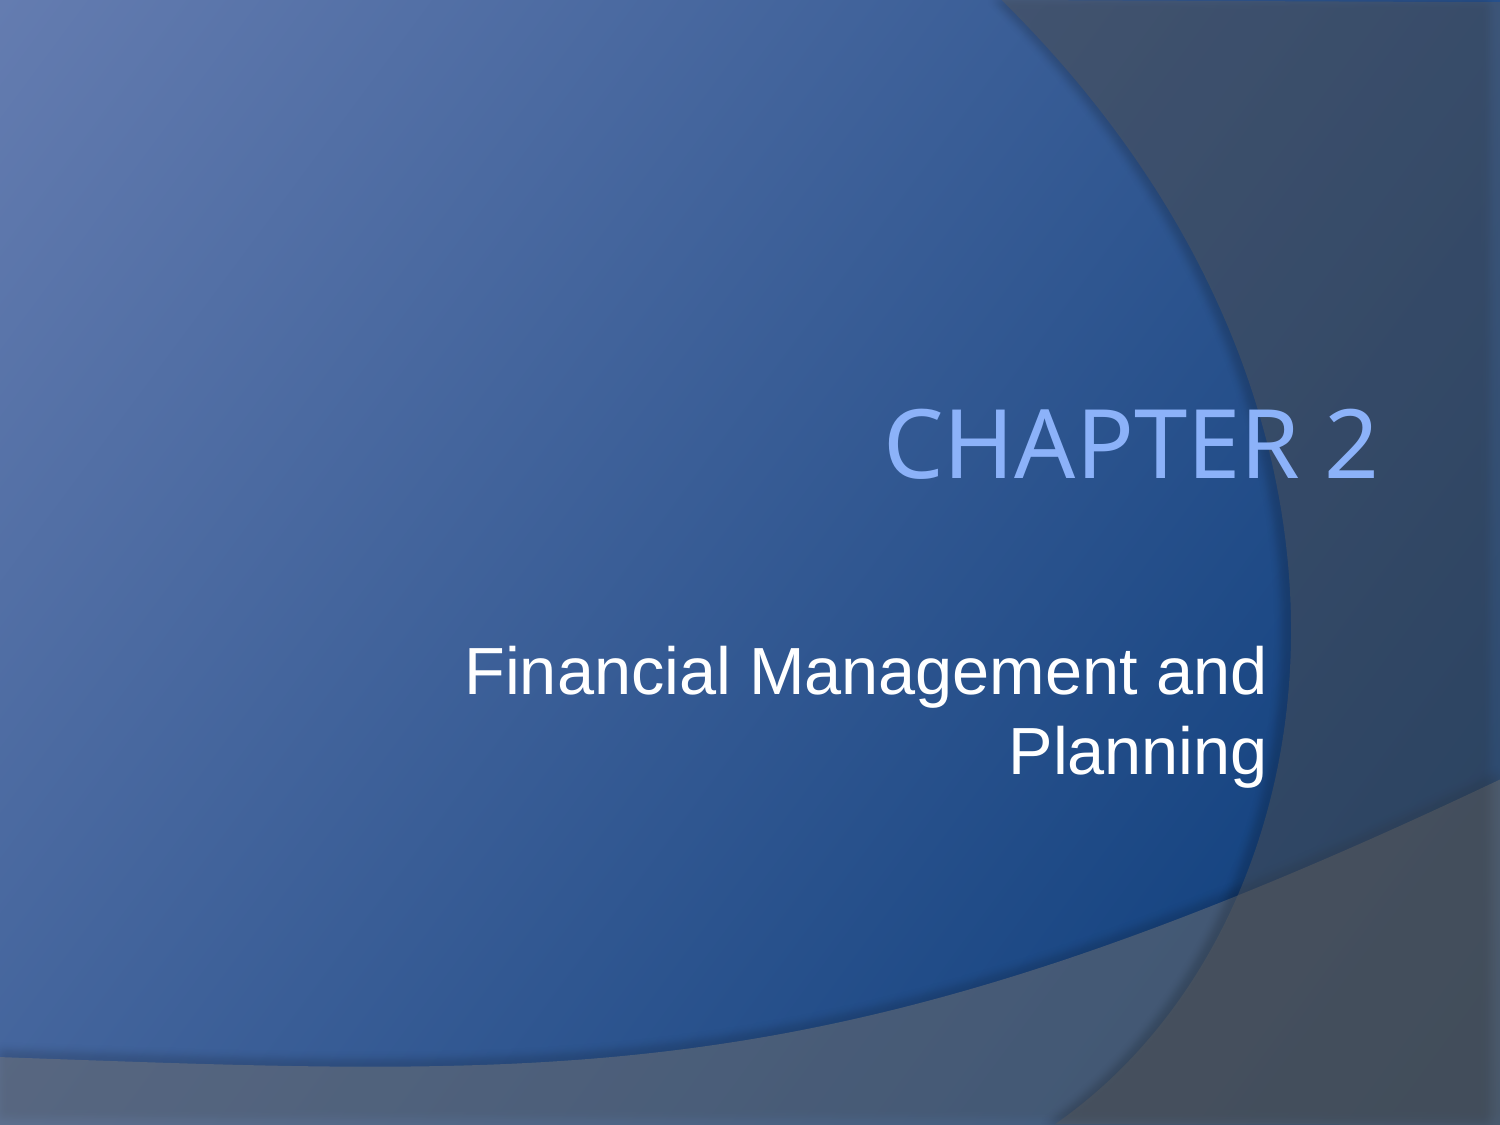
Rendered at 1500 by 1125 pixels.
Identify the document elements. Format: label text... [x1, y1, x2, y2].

subtitle Financial Management and Planning [225, 500, 1275, 788]
title Chapter 2 [112, 375, 1388, 563]
